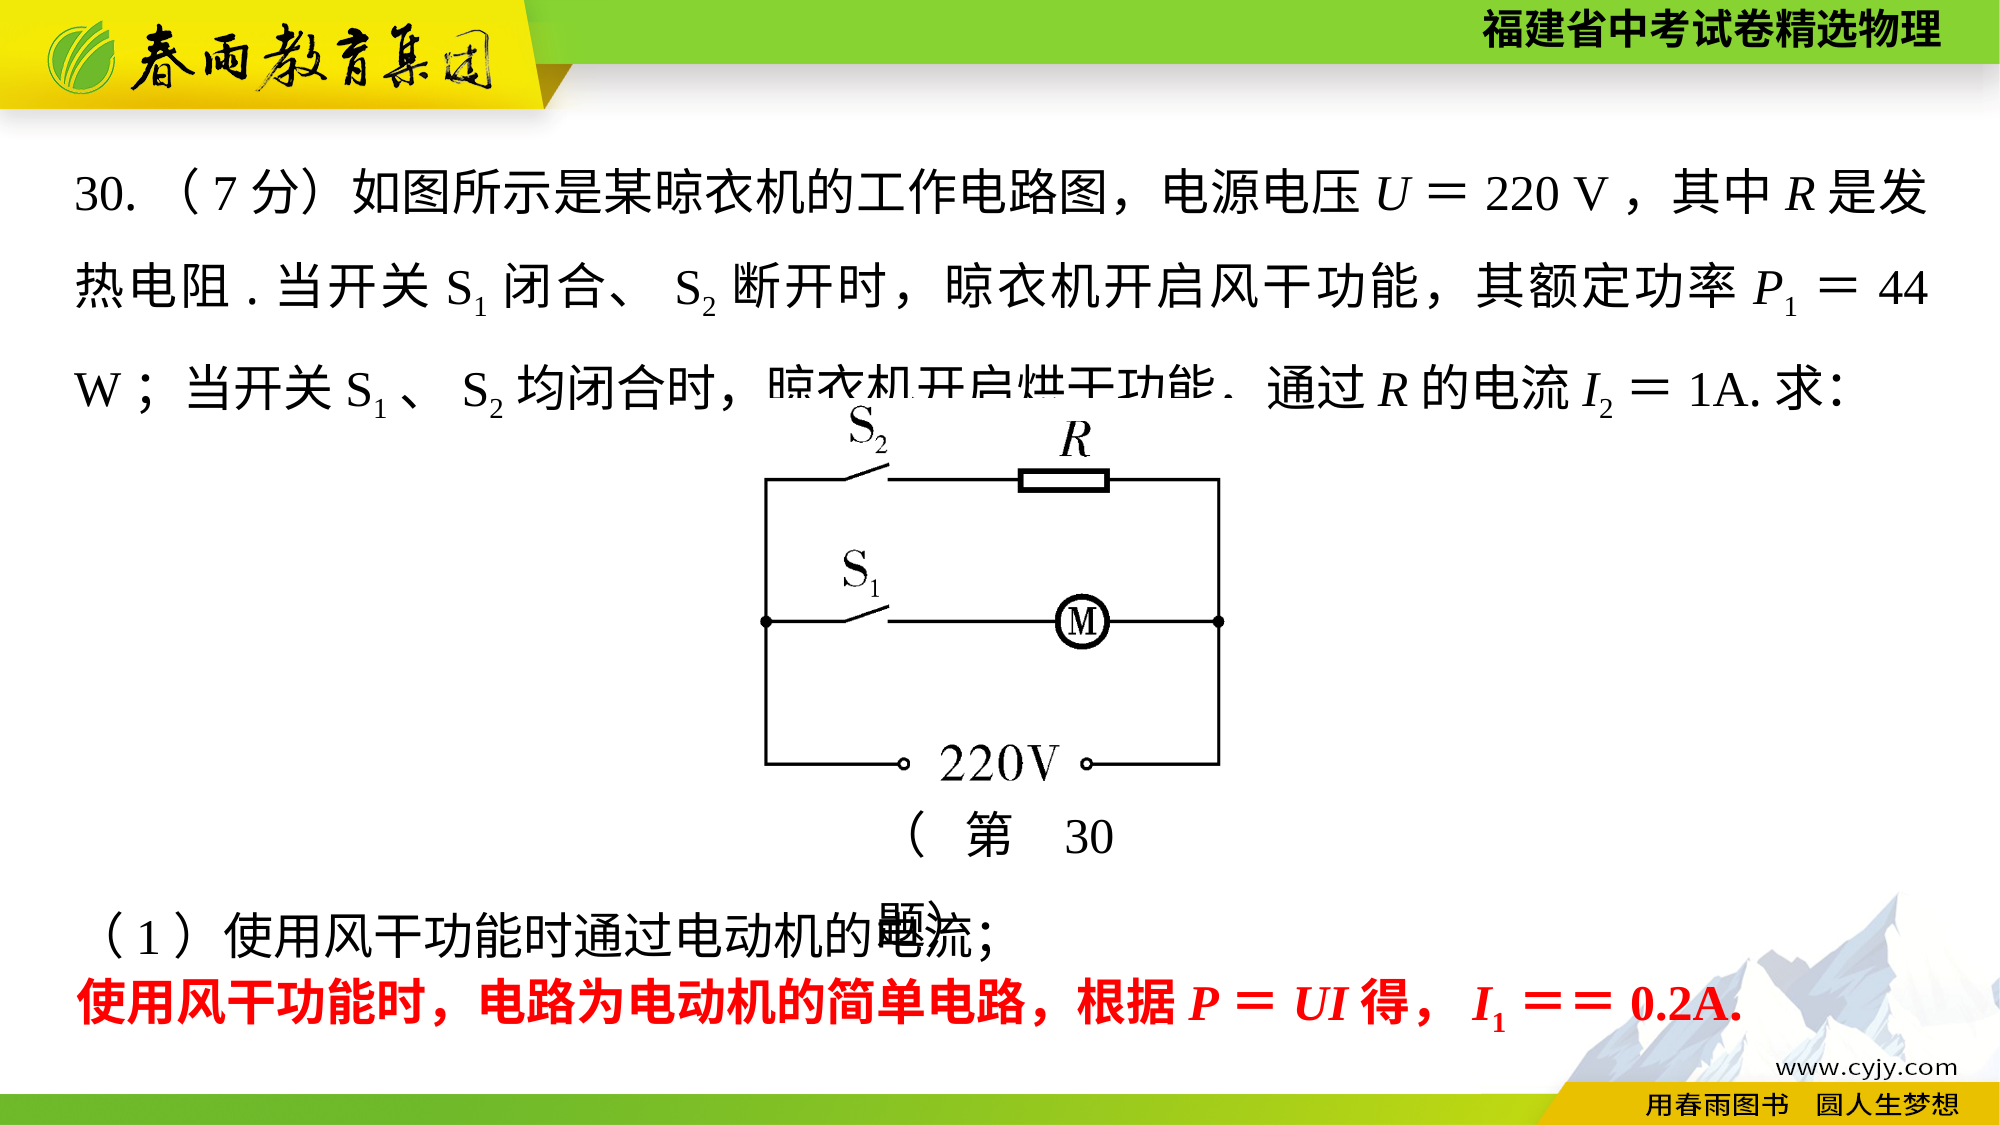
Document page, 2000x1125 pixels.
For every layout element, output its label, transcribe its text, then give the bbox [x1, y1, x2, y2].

list 30.（7分）如图所示是某晾衣机的工作电路图，电源电压U＝220 V，其中R是发热电阻.当开关S1闭合、S2断开时，晾衣机开启风干功能，其额定功率P1＝44 W；当开关S1、S2均闭合时，晾衣机开启烘干功能，通过R的电流I2＝1A.求： （1）使用风干功能时通过电动机的电流； [59, 122, 1944, 956]
picture [0, 0, 2000, 1125]
text_box （第30题） [861, 796, 1142, 872]
